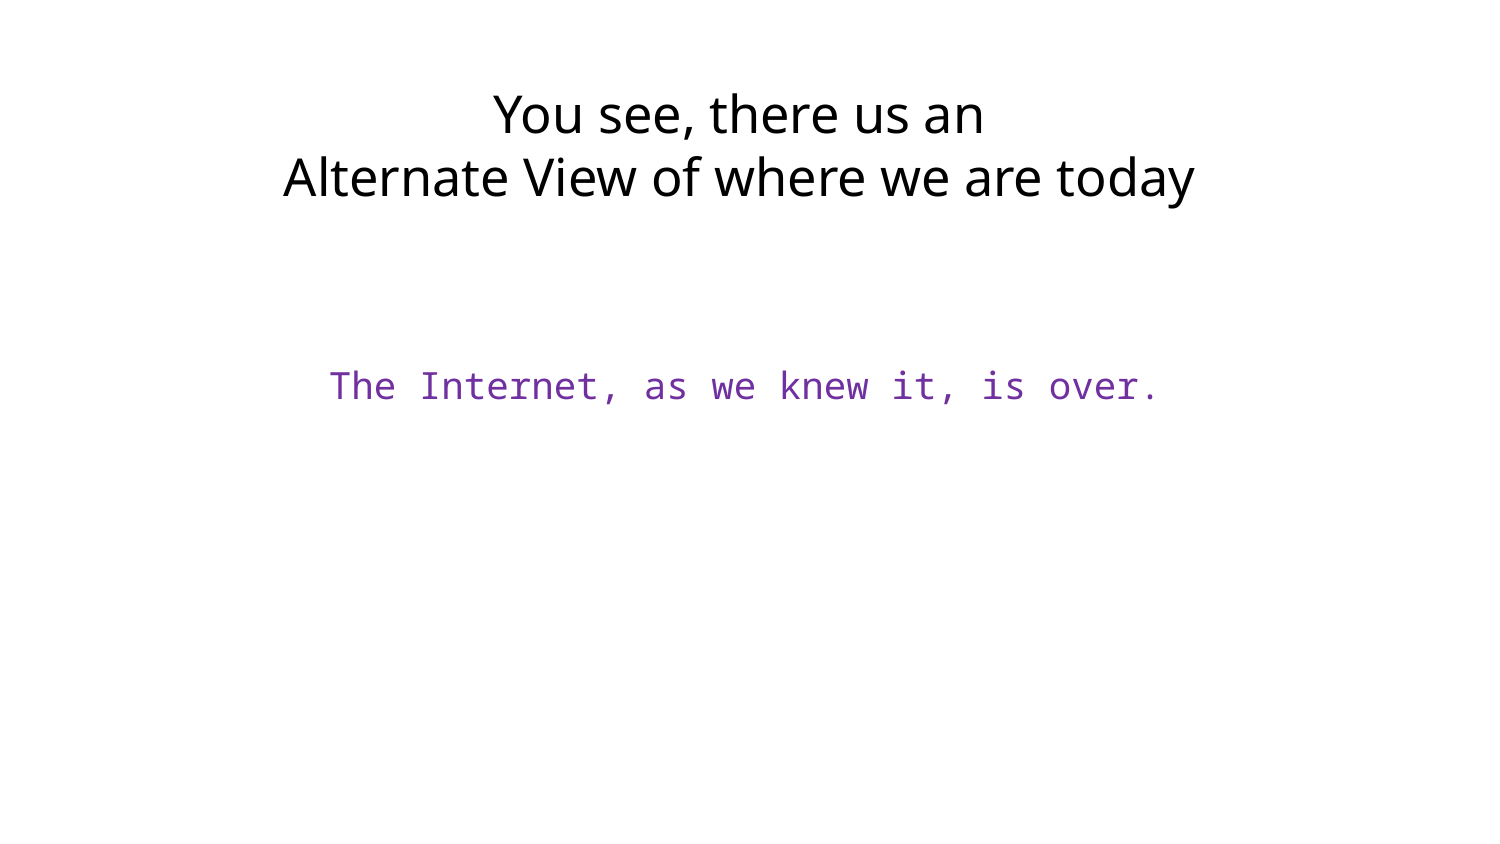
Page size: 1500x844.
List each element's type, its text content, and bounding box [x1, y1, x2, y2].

text_box The Internet, as we knew it, is over. [314, 354, 1220, 459]
title You see, there us an Alternate View of where we are today [65, 73, 1415, 215]
